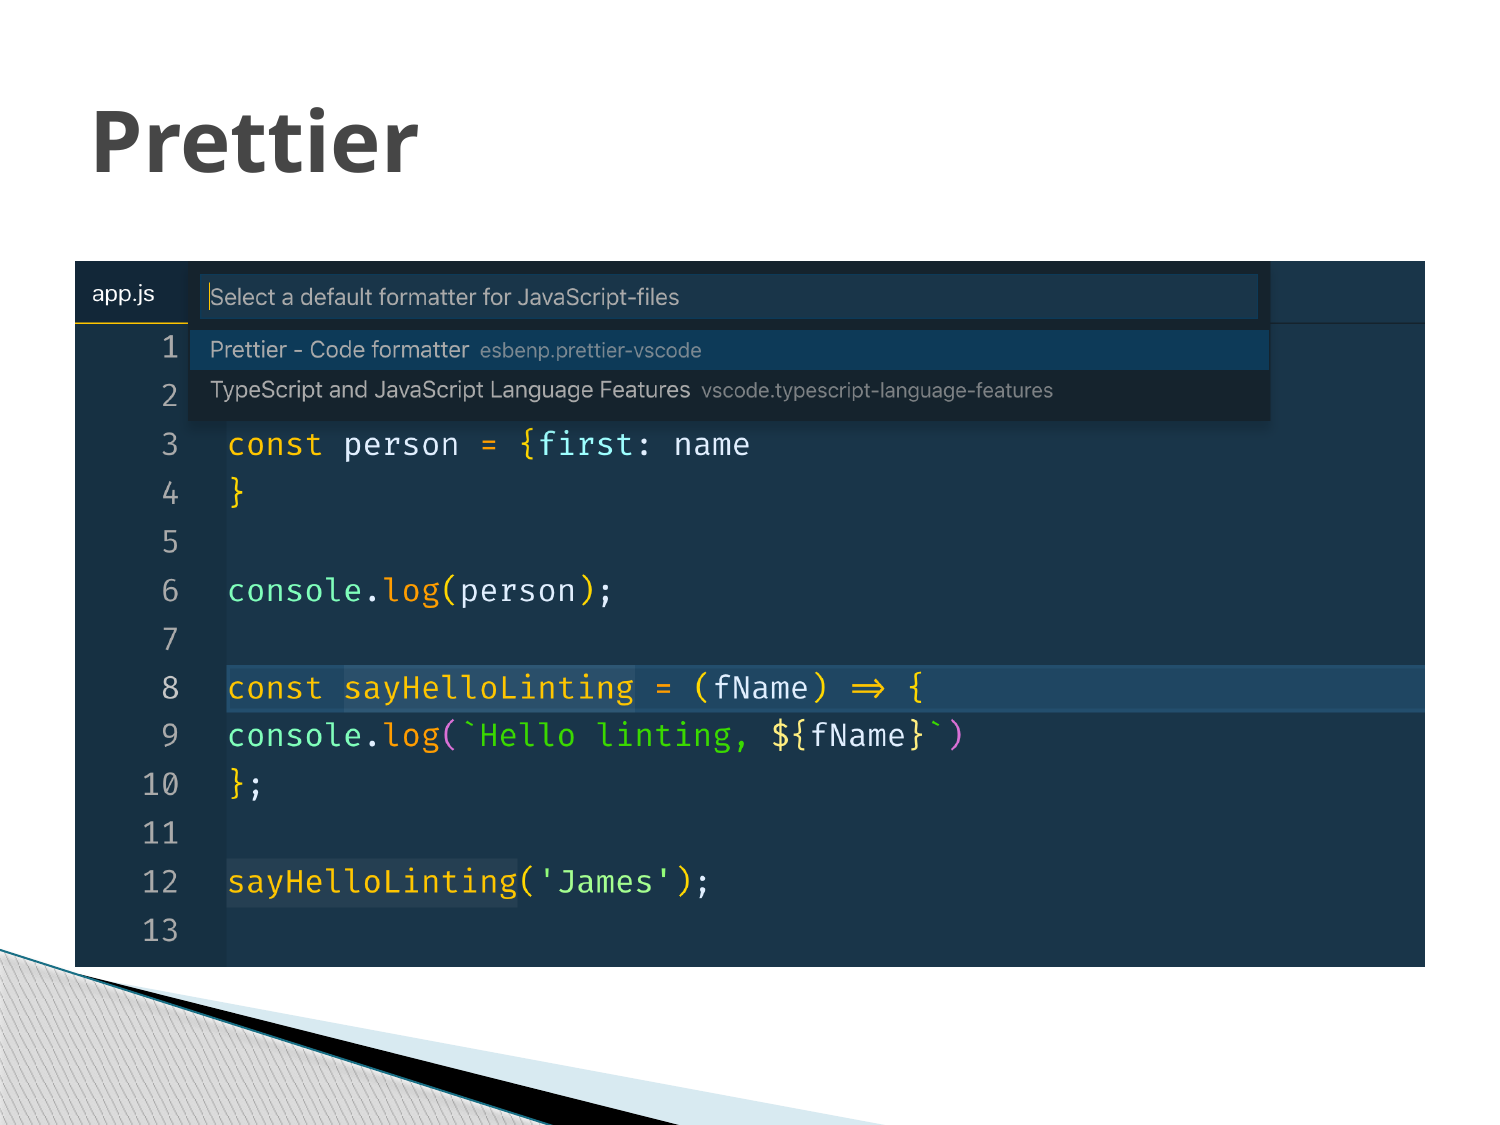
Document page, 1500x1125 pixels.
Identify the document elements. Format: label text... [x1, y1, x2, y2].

title Prettier [75, 45, 1425, 233]
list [74, 261, 1426, 968]
